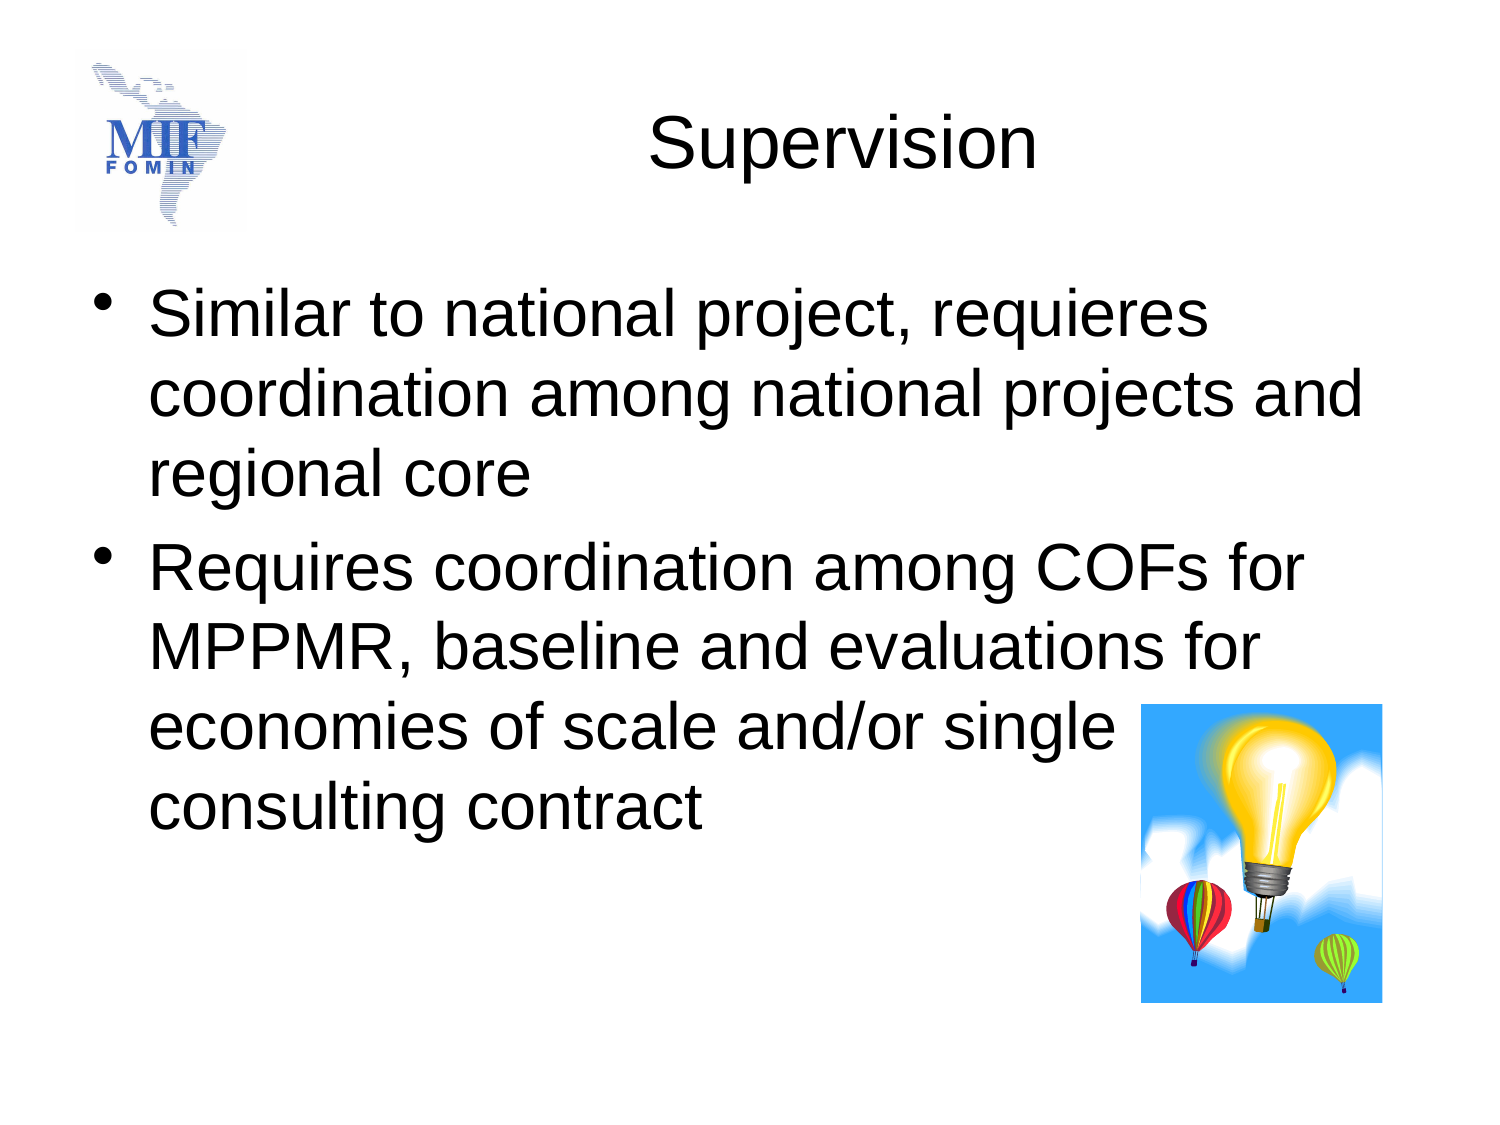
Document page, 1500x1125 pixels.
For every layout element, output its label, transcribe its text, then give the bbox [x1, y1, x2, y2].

title Supervision [262, 44, 1426, 233]
picture [1139, 703, 1383, 1004]
picture [75, 49, 247, 232]
list Similar to national project, requieres coordination among national projects and regional core Requires coordination among COFs for MPPMR, baseline and evaluations for economies of scale and/or single consulting contract [76, 262, 1426, 1083]
